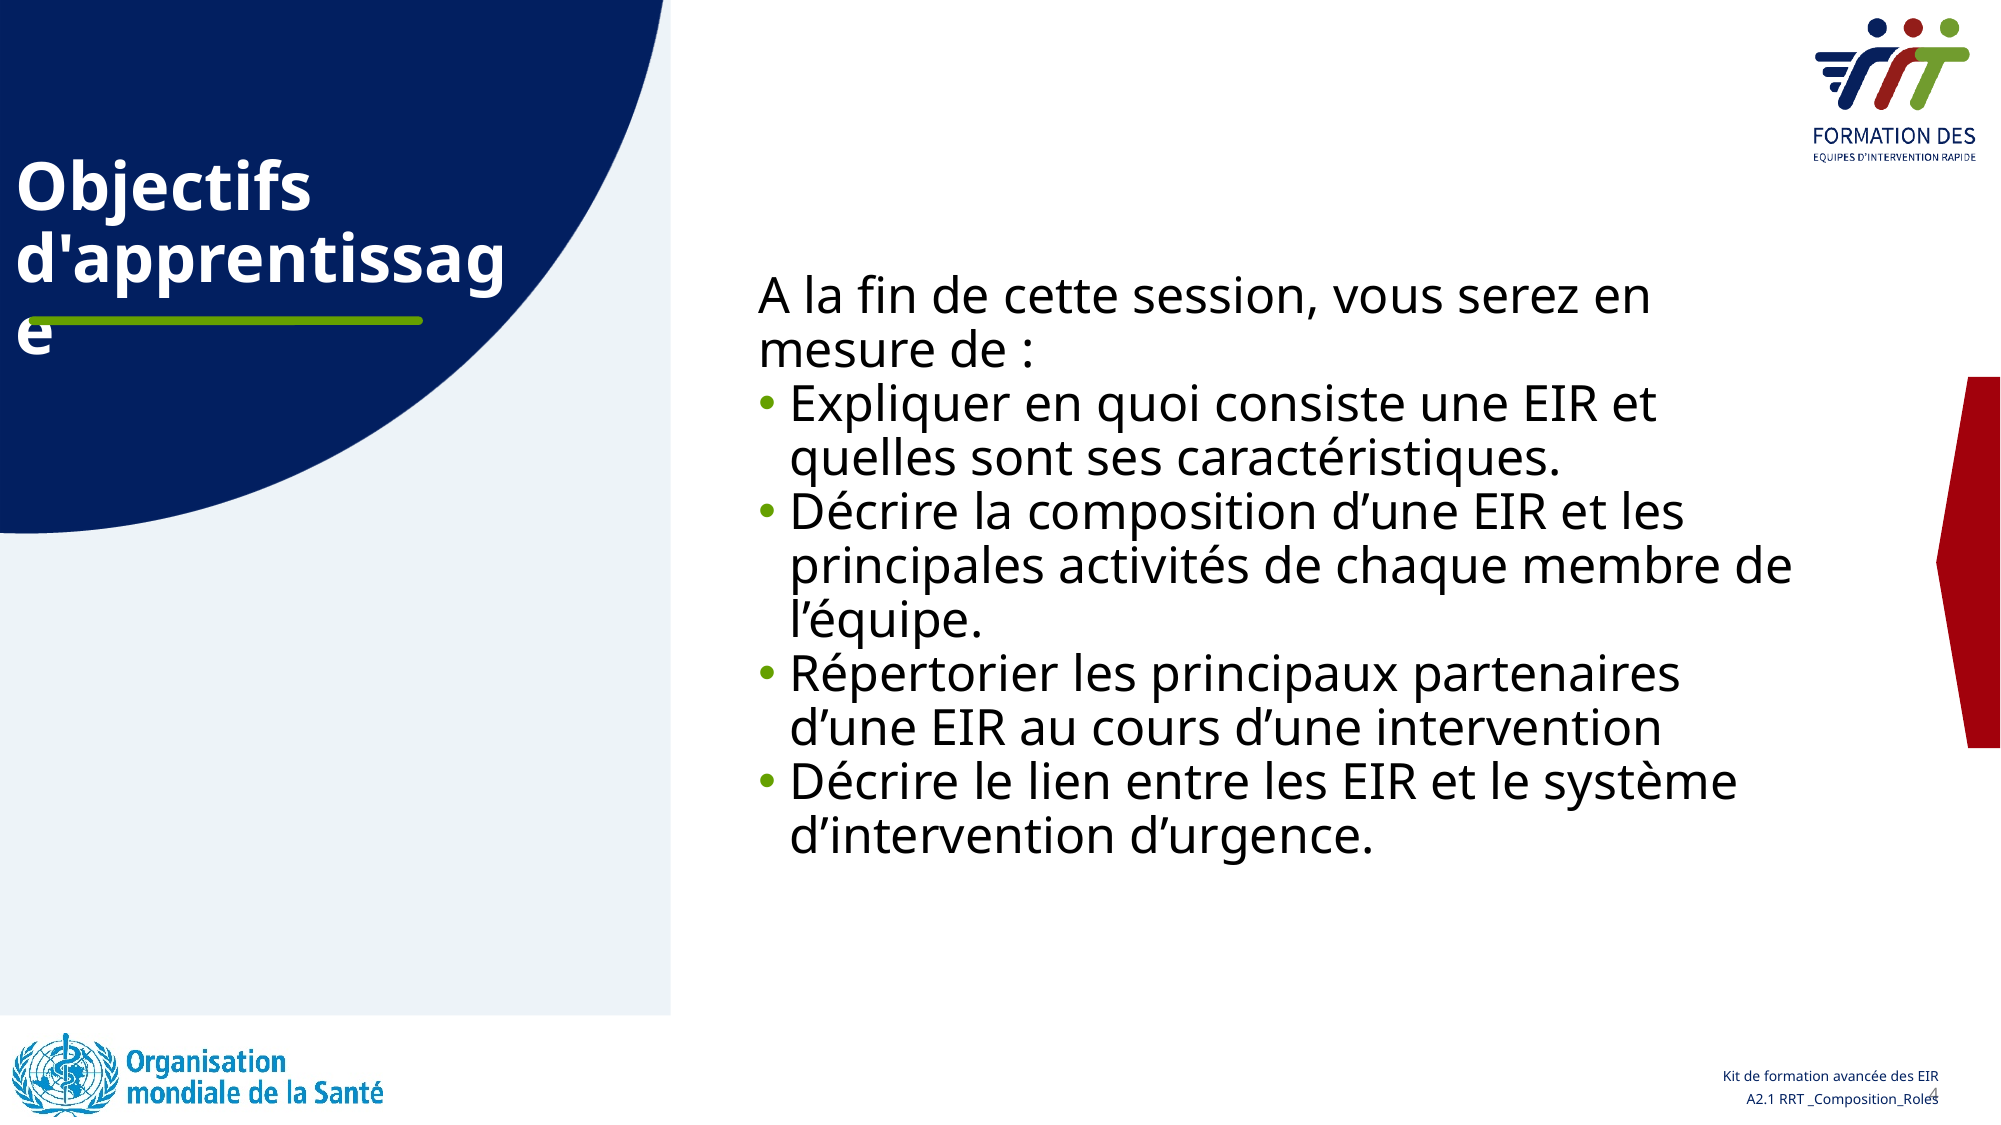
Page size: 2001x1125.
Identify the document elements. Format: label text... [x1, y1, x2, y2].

list A la fin de cette session, vous serez en mesure de : Expliquer en quoi consiste une EIR et quelles sont ses caractéristiques. Décrire la composition d’une EIR et les principales activités de chaque membre de l’équipe. Répertorier les principaux partenaires d’une EIR au cours d’une intervention Décrire le lien entre les EIR et le système d’intervention d’urgence. [758, 210, 1805, 893]
picture [1813, 17, 1976, 163]
picture [12, 1033, 383, 1117]
title Objectifs d'apprentissage [15, 152, 532, 391]
text_box [28, 316, 423, 326]
picture [374, 1090, 383, 1100]
picture [0, 0, 670, 538]
